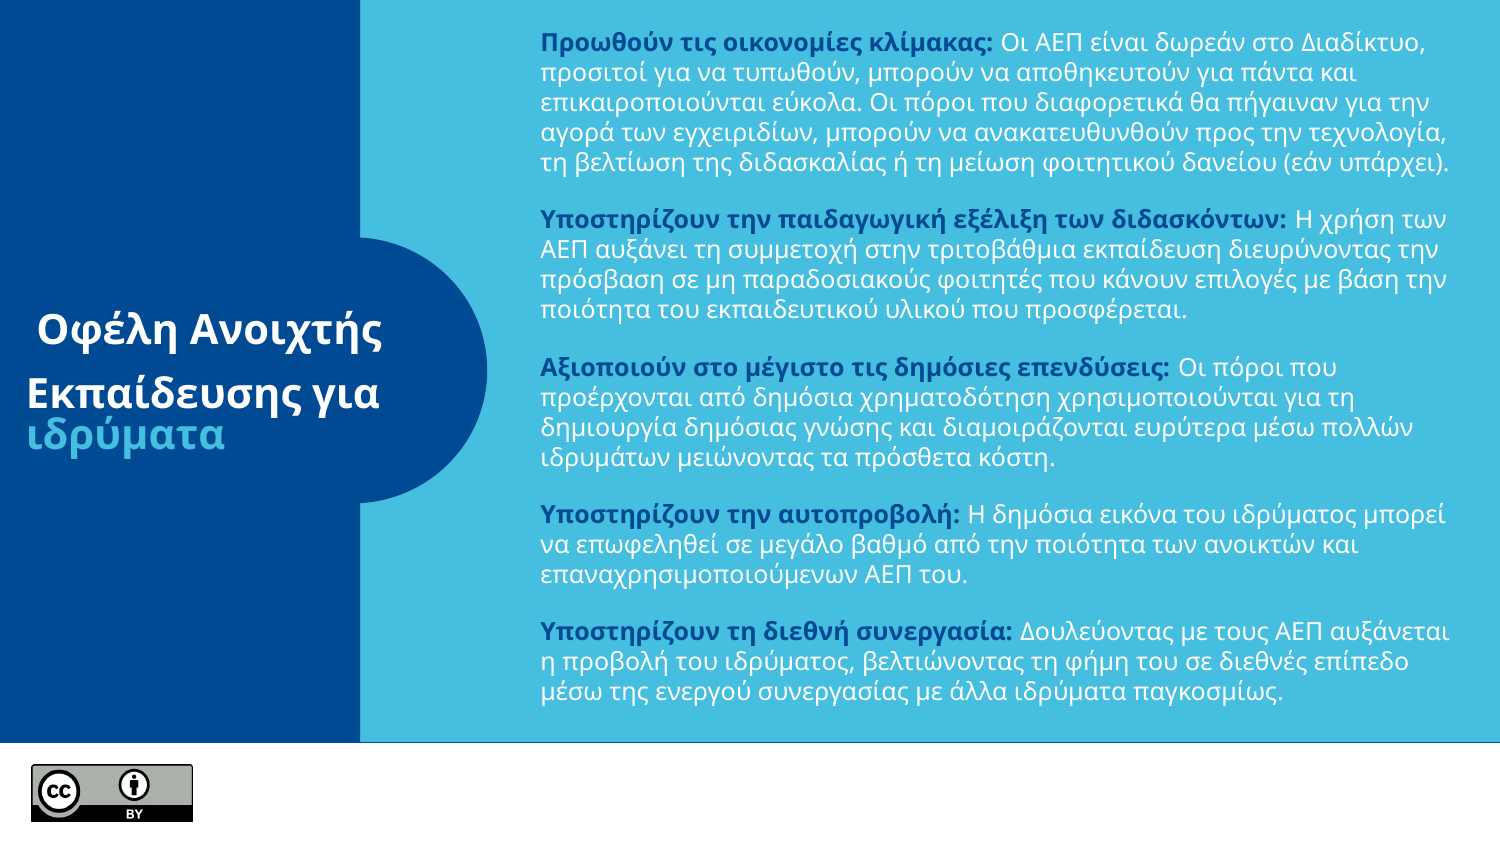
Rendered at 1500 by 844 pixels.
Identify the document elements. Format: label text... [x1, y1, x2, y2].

text_box Προωθούν τις οικονομίες κλίμακας: Οι ΑΕΠ είναι δωρεάν στο Διαδίκτυο, προσιτοί για να τυπωθούν, μπορούν να αποθηκευτούν για πάντα και επικαιροποιούνται εύκολα. Οι πόροι που διαφορετικά θα πήγαιναν για την αγορά των εγχειριδίων, μπορούν να ανακατευθυνθούν προς την τεχνολογία, τη βελτίωση της διδασκαλίας ή τη μείωση φοιτητικού δανείου (εάν υπάρχει). Υποστηρίζουν την παιδαγωγική εξέλιξη των διδασκόντων: Η χρήση των ΑΕΠ αυξάνει τη συμμετοχή στην τριτοβάθμια εκπαίδευση διευρύνοντας την πρόσβαση σε μη παραδοσιακούς φοιτητές που κάνουν επιλογές με βάση την ποιότητα του εκπαιδευτικού υλικού που προσφέρεται. Αξιοποιούν στο μέγιστο τις δημόσιες επενδύσεις: Οι πόροι που προέρχονται από δημόσια χρηματοδότηση χρησιμοποιούνται για τη δημιουργία δημόσιας γνώσης και διαμοιράζονται ευρύτερα μέσω πολλών ιδρυμάτων μειώνοντας τα πρόσθετα κόστη. Υποστηρίζουν την αυτοπροβολή: Η δημόσια εικόνα του ιδρύματος μπορεί να επωφεληθεί σε μεγάλο βαθμό από την ποιότητα των ανοικτών και επαναχρησιμοποιούμενων ΑΕΠ του. Υποστηρίζουν τη διεθνή συνεργασία: Δουλεύοντας με τους ΑΕΠ αυξάνεται η προβολή του ιδρύματος, βελτιώνοντας τη φήμη του σε διεθνές επίπεδο μέσω της ενεργού συνεργασίας με άλλα ιδρύματα παγκοσμίως. [525, 11, 1488, 721]
text_box [266, 473, 439, 504]
text_box [0, 0, 361, 742]
picture [31, 764, 193, 822]
text_box [0, 750, 1500, 844]
text_box [259, 237, 446, 274]
text_box Οφέλη Ανοιχτής Εκπαίδευσης για ιδρύματα [10, 274, 488, 473]
